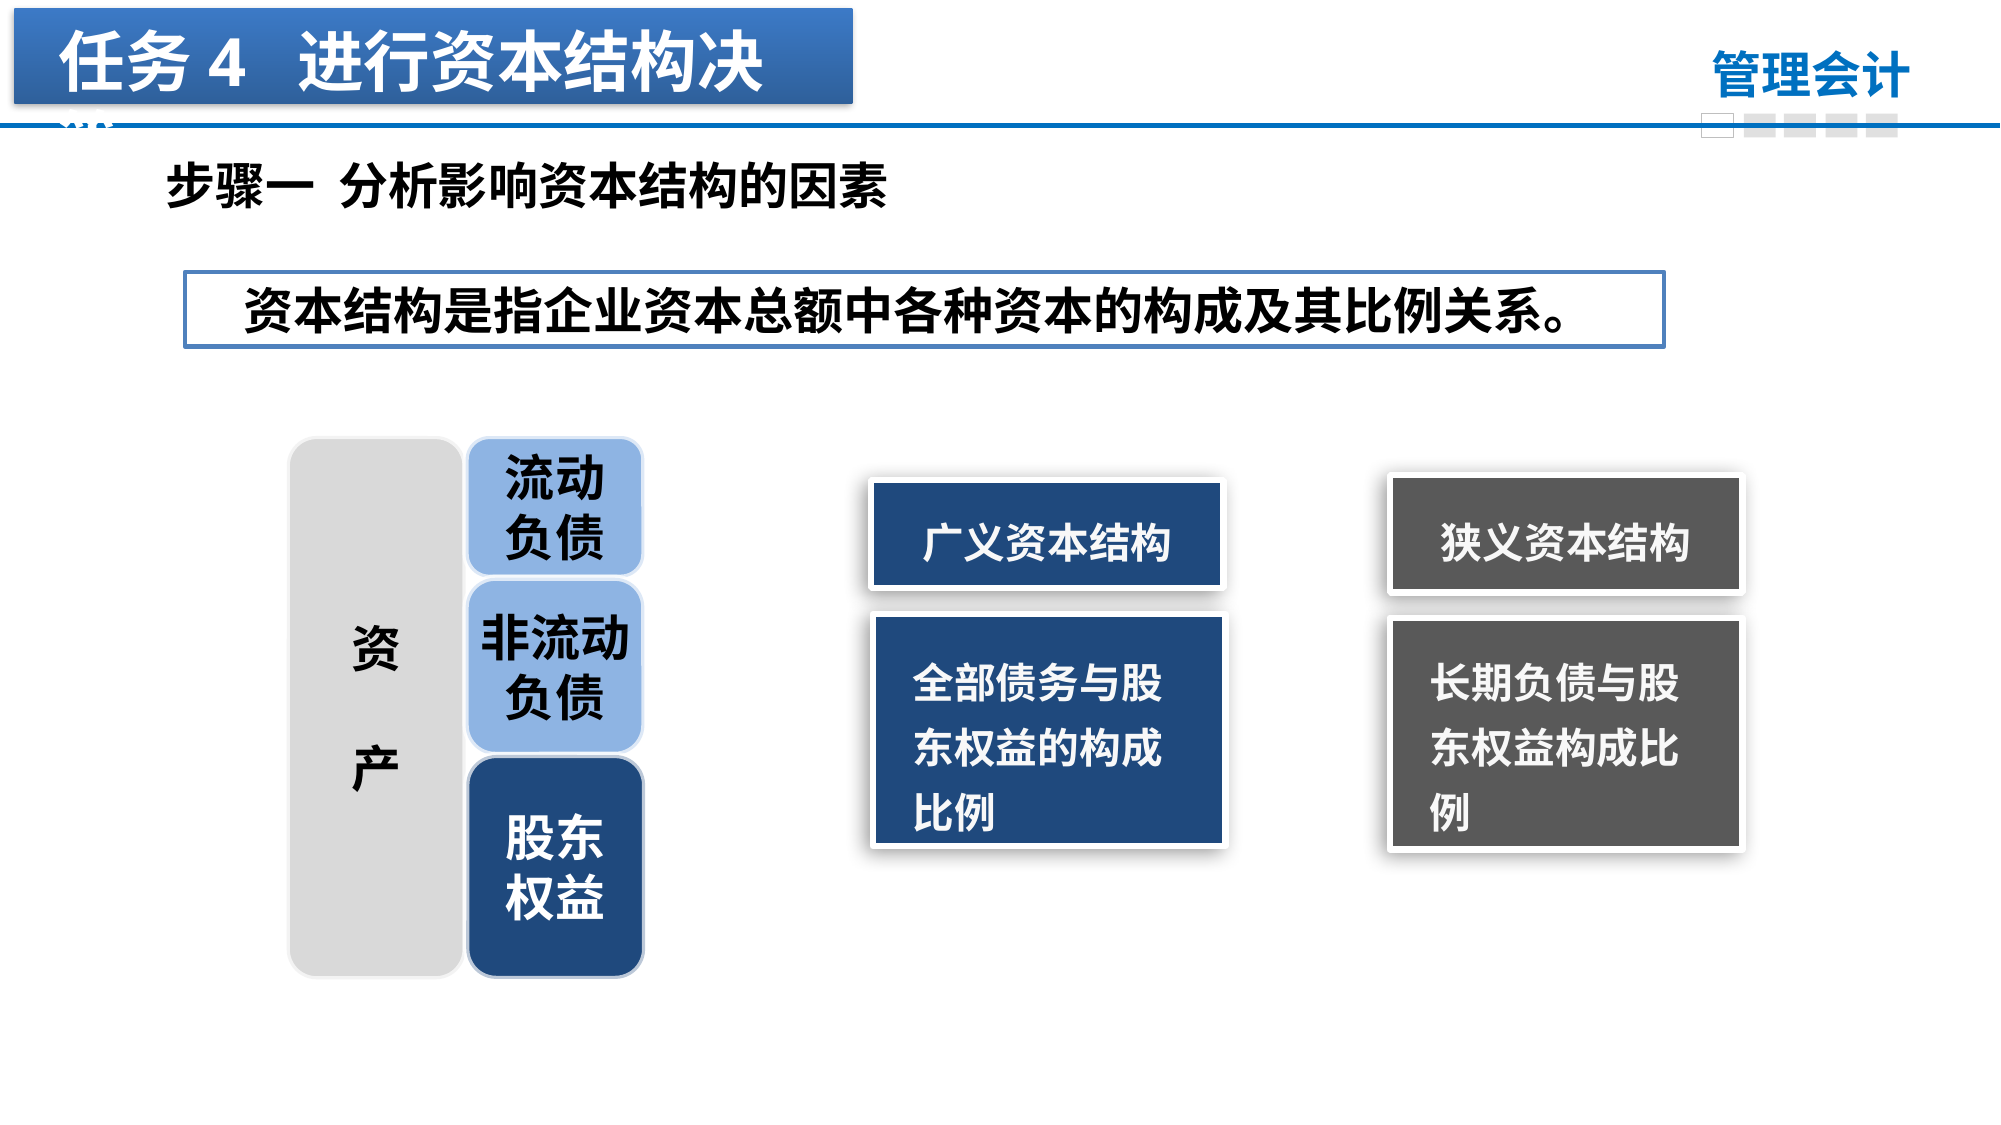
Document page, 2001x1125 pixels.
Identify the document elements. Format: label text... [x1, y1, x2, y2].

text_box 全部债务与股东权益的构成比例 [898, 635, 1206, 845]
text_box 流动 负债 [465, 436, 645, 578]
text_box 资本结构是指企业资本总额中各种资本的构成及其比例关系。 [183, 270, 1666, 349]
text_box 广义资本结构 [871, 479, 1224, 589]
text_box [872, 614, 1226, 847]
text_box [14, 7, 853, 109]
text_box 非流动 负债 [465, 577, 645, 755]
text_box 步骤一 分析影响资本结构的因素 [150, 147, 985, 223]
text_box [1389, 617, 1743, 850]
text_box 股东 权益 [466, 754, 646, 979]
text_box 资 产 [286, 435, 466, 980]
text_box 狭义资本结构 [1389, 475, 1743, 593]
text_box 长期负债与股东权益构成比例 [1416, 635, 1723, 845]
